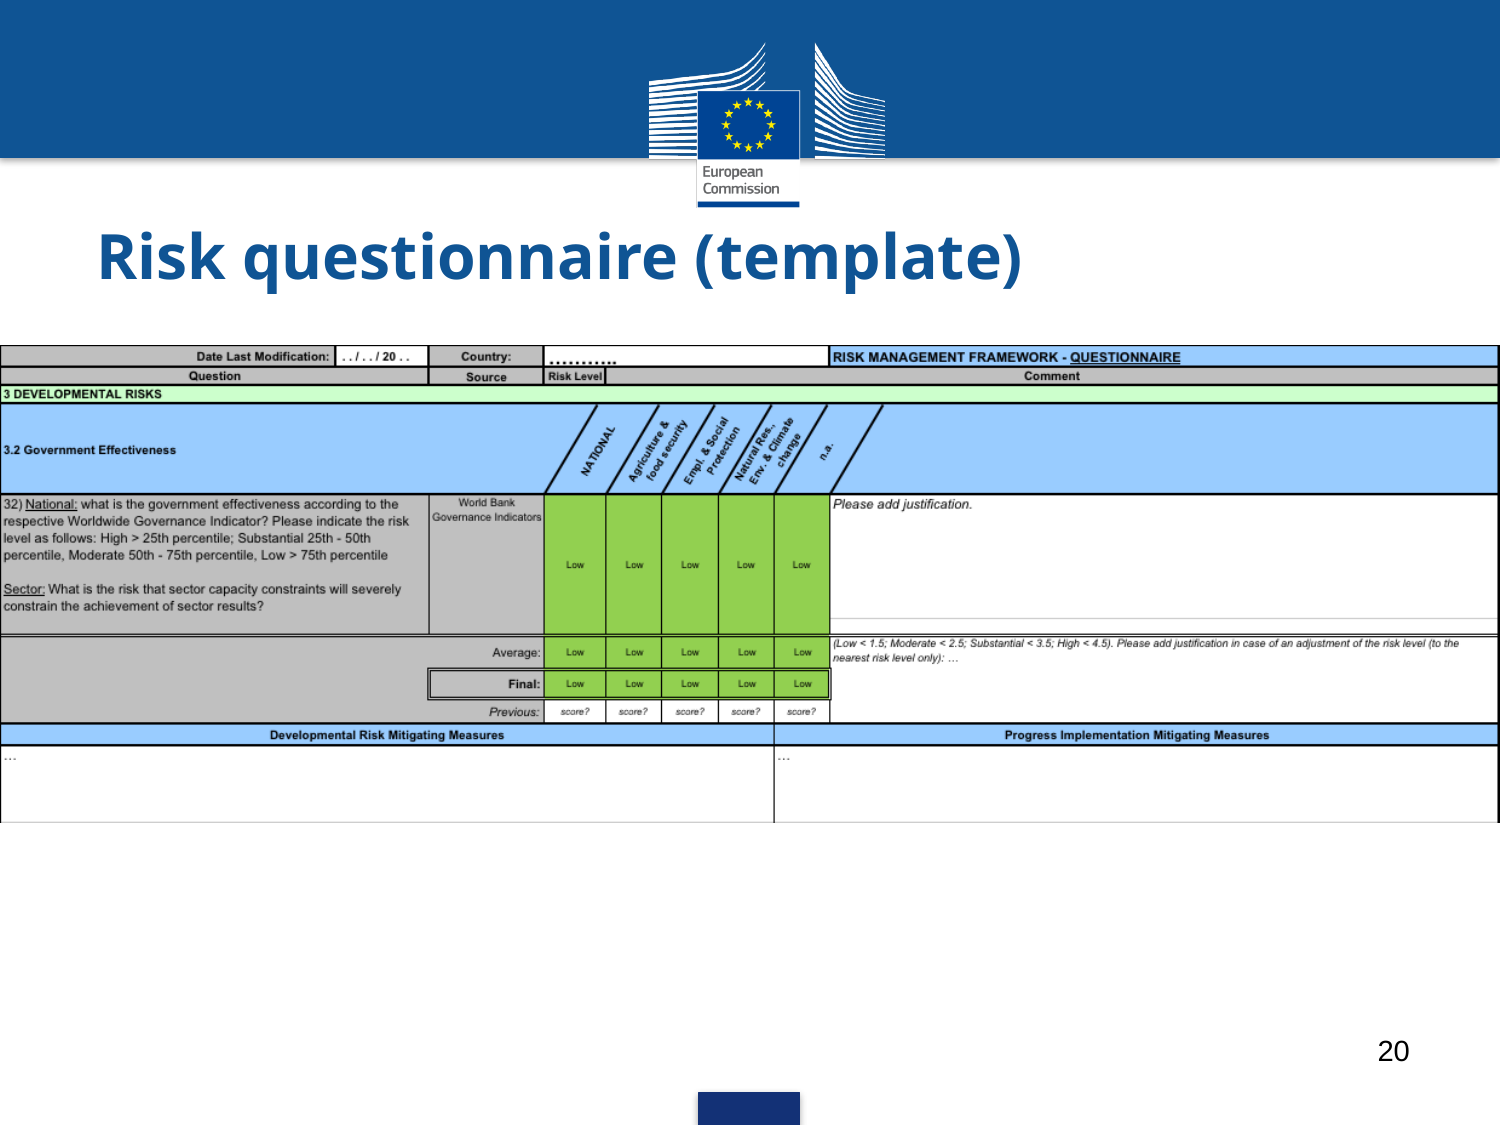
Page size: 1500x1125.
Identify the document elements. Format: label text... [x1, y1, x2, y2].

picture [649, 42, 885, 177]
title Risk questionnaire (template) [22, 177, 1373, 332]
slide_number 20 [1074, 1024, 1426, 1103]
picture [0, 345, 1500, 823]
